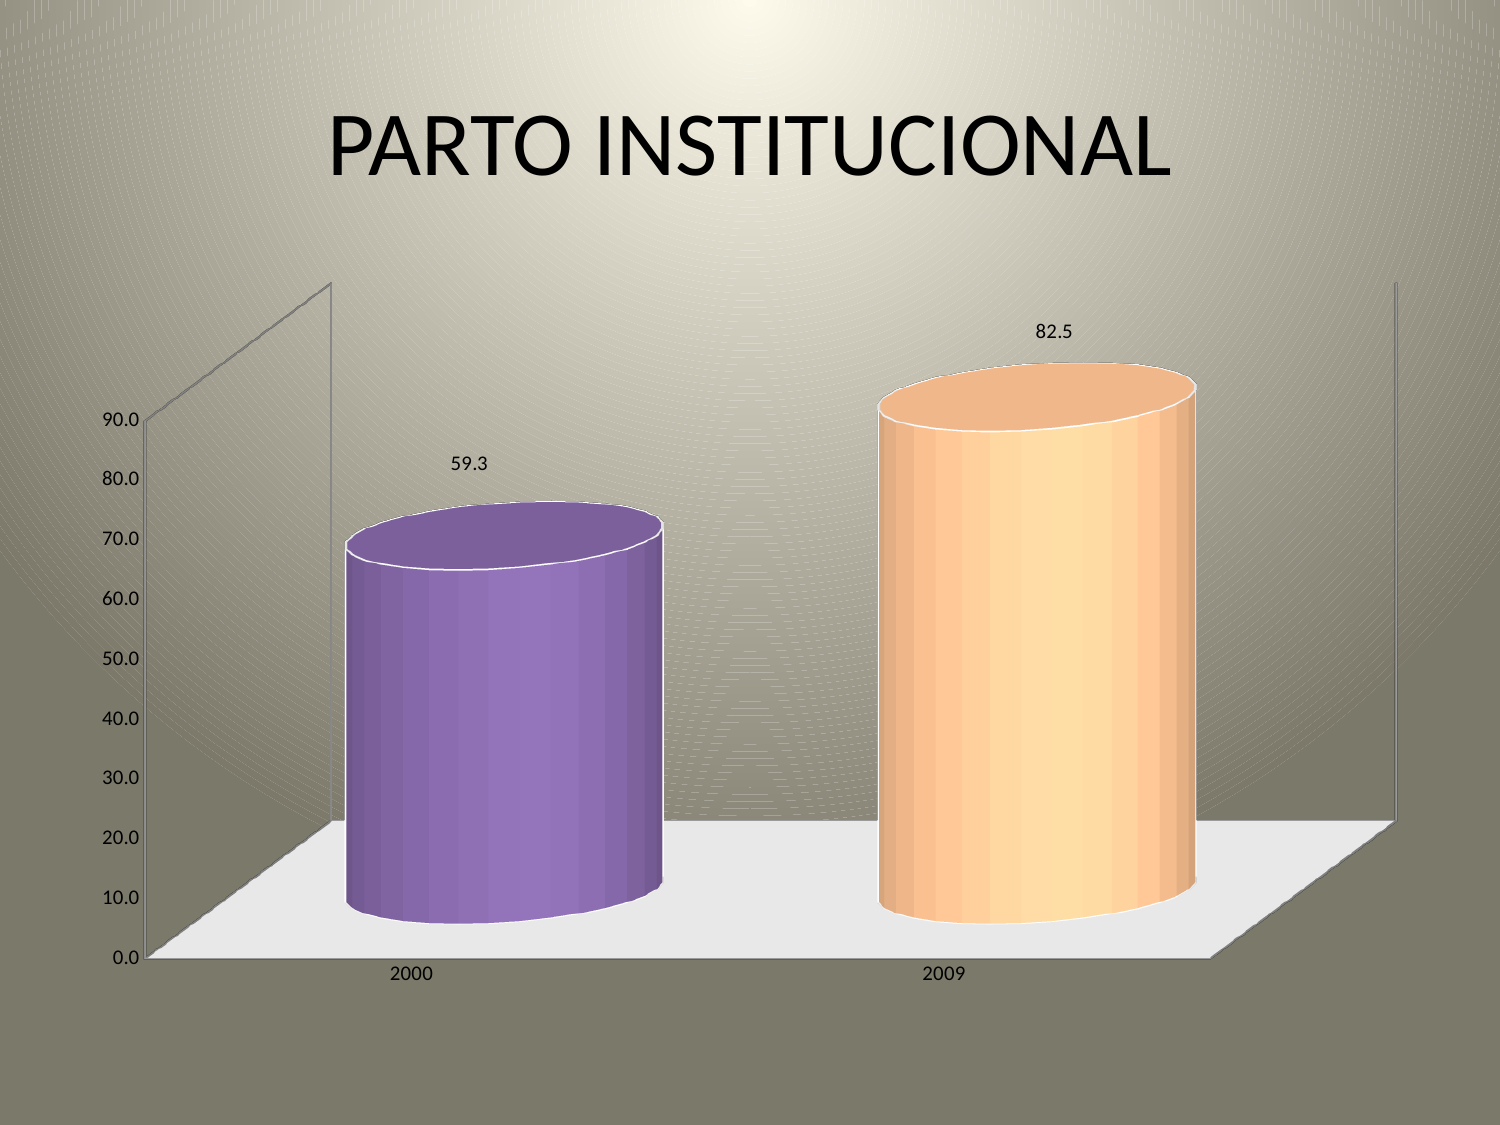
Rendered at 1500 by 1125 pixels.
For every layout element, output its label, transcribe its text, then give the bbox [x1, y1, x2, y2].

title PARTO INSTITUCIONAL [75, 45, 1425, 233]
chart [74, 262, 1426, 1006]
